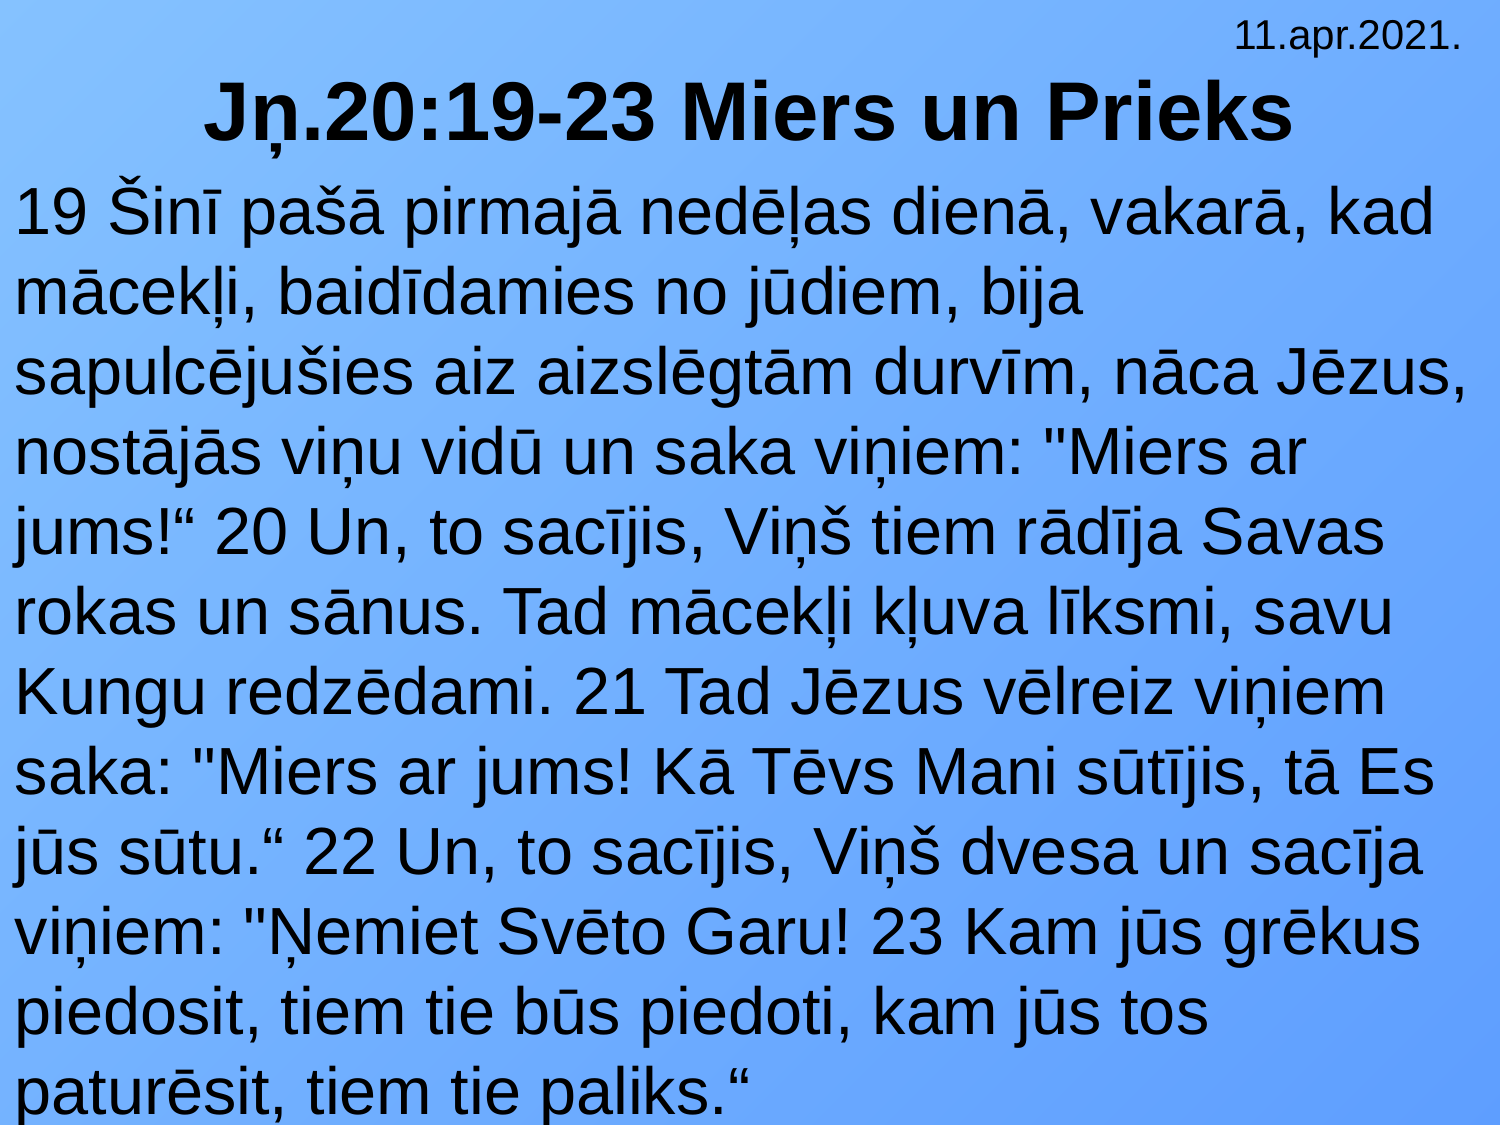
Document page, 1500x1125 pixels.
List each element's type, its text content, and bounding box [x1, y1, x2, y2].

title Jņ.20:19-23 Miers un Prieks [0, 66, 1500, 149]
text_box 19 Šinī pašā pirmajā nedēļas dienā, vakarā, kad mācekļi, baidīdamies no jūdiem, bija sapulcējušies aiz aizslēgtām durvīm, nāca Jēzus, nostājās viņu vidū un saka viņiem: "Miers ar jums!“ 20 Un, to sacījis, Viņš tiem rādīja Savas rokas un sānus. Tad mācekļi kļuva līksmi, savu Kungu redzēdami. 21 Tad Jēzus vēlreiz viņiem saka: "Miers ar jums! Kā Tēvs Mani sūtījis, tā Es jūs sūtu.“ 22 Un, to sacījis, Viņš dvesa un sacīja viņiem: "Ņemiet Svēto Garu! 23 Kam jūs grēkus piedosit, tiem tie būs piedoti, kam jūs tos paturēsit, tiem tie paliks.“ [0, 160, 1500, 1125]
text_box 11.apr.2021. [1218, 0, 1500, 65]
